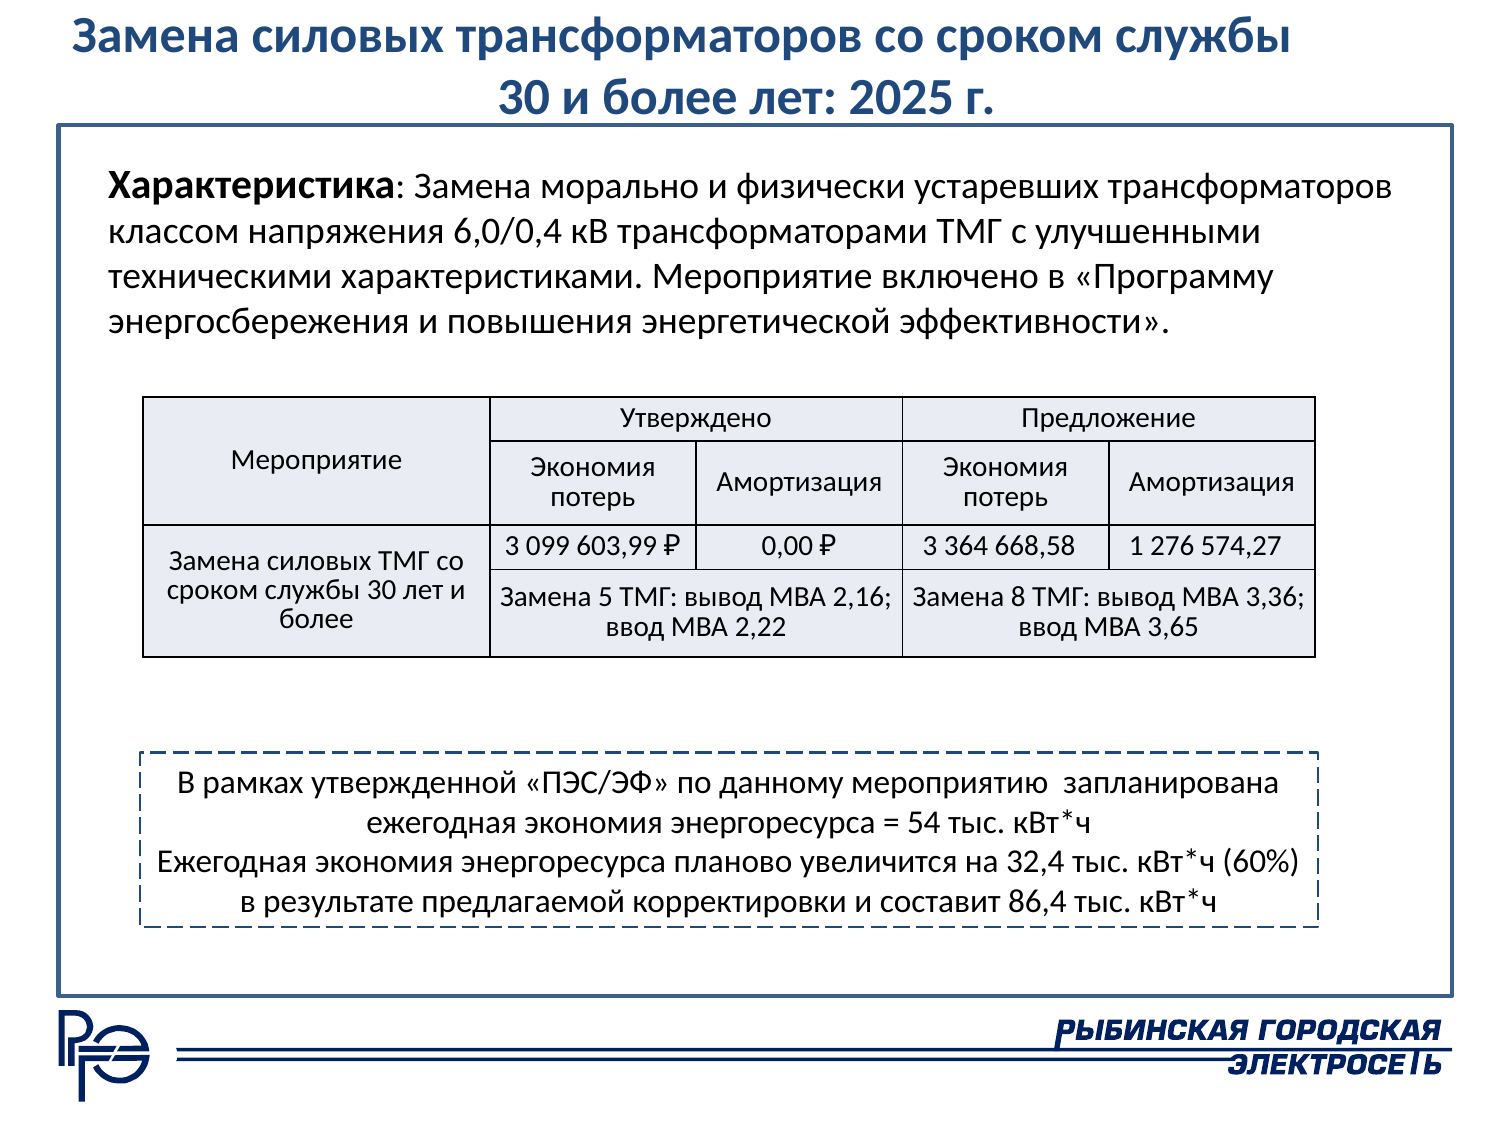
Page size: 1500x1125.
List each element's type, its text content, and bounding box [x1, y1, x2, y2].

table_cell 1 276 574,27 [1110, 526, 1314, 569]
table_header Утверждено [491, 398, 902, 440]
text_box В рамках утвержденной «ПЭС/ЭФ» по данному мероприятию запланирована ежегодная экономия энергоресурса = 54 тыс. кВт*ч Ежегодная экономия энергоресурса планово увеличится на 32,4 тыс. кВт*ч (60%) в результате предлагаемой корректировки и составит 86,4 тыс. кВт*ч [140, 752, 1318, 927]
table_cell Экономия потерь [903, 442, 1108, 524]
table_cell Экономия потерь [491, 442, 695, 524]
table_cell 0,00 ₽ [697, 526, 902, 569]
text_box Характеристика: Замена морально и физически устаревших трансформаторов классом напряжения 6,0/0,4 кВ трансформаторами ТМГ с улучшенными техническими характеристиками. Мероприятие включено в «Программу энергосбережения и повышения энергетической эффективности». [93, 149, 1424, 349]
table_header Мероприятие [144, 398, 489, 524]
text_box Замена силовых трансформаторов со сроком службы 30 и более лет: 2025 г. [54, 0, 1405, 126]
table_cell 3 364 668,58 [903, 526, 1108, 569]
table_cell Замена 5 ТМГ: вывод МВА 2,16; ввод МВА 2,22 [491, 570, 902, 656]
table_cell Амортизация [697, 442, 902, 524]
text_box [58, 1009, 1453, 1102]
table_cell Амортизация [1110, 442, 1314, 524]
table_cell Замена 8 ТМГ: вывод МВА 3,36; ввод МВА 3,65 [903, 570, 1314, 656]
table_header Предложение [903, 398, 1314, 440]
table_cell Замена силовых ТМГ со сроком службы 30 лет и более [144, 526, 489, 656]
text_box [56, 123, 1454, 998]
table_cell 3 099 603,99 ₽ [491, 526, 695, 569]
